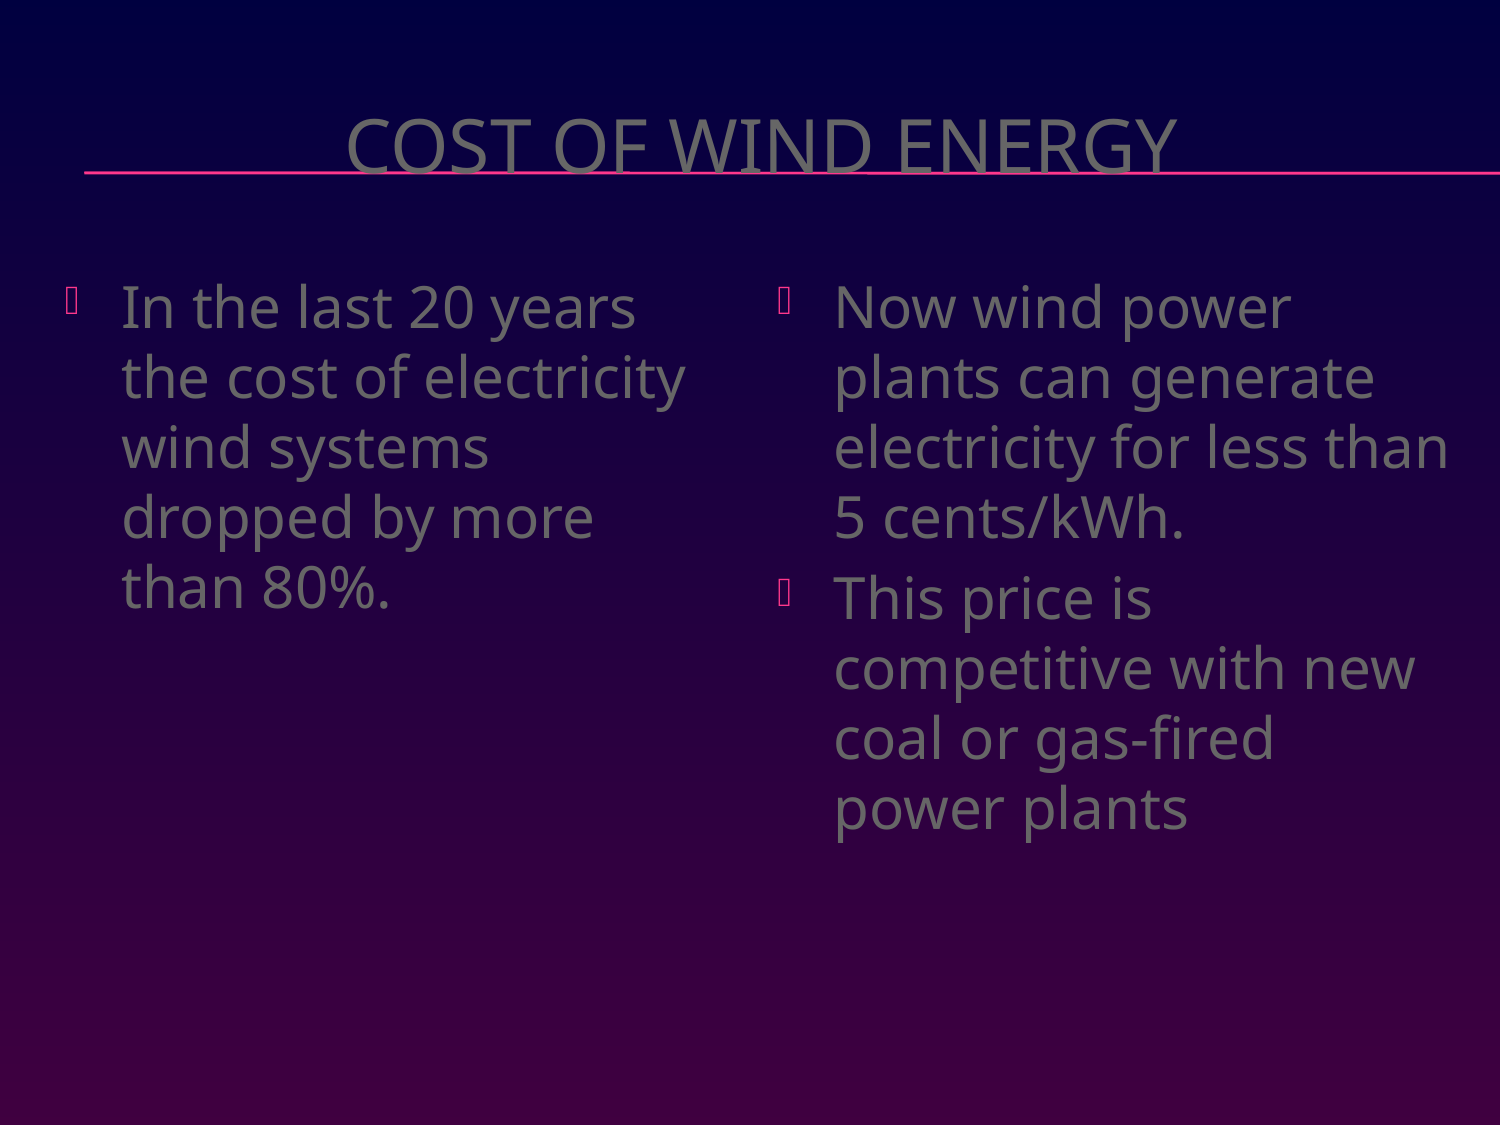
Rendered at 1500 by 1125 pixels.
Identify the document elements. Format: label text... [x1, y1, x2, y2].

list In the last 20 years the cost of electricity wind systems dropped by more than 80%. [50, 262, 738, 1038]
list Now wind power plants can generate electricity for less than 5 cents/kWh. This price is competitive with new coal or gas-fired power plants [762, 262, 1475, 1038]
title Cost of Wind Energy [49, 75, 1475, 213]
